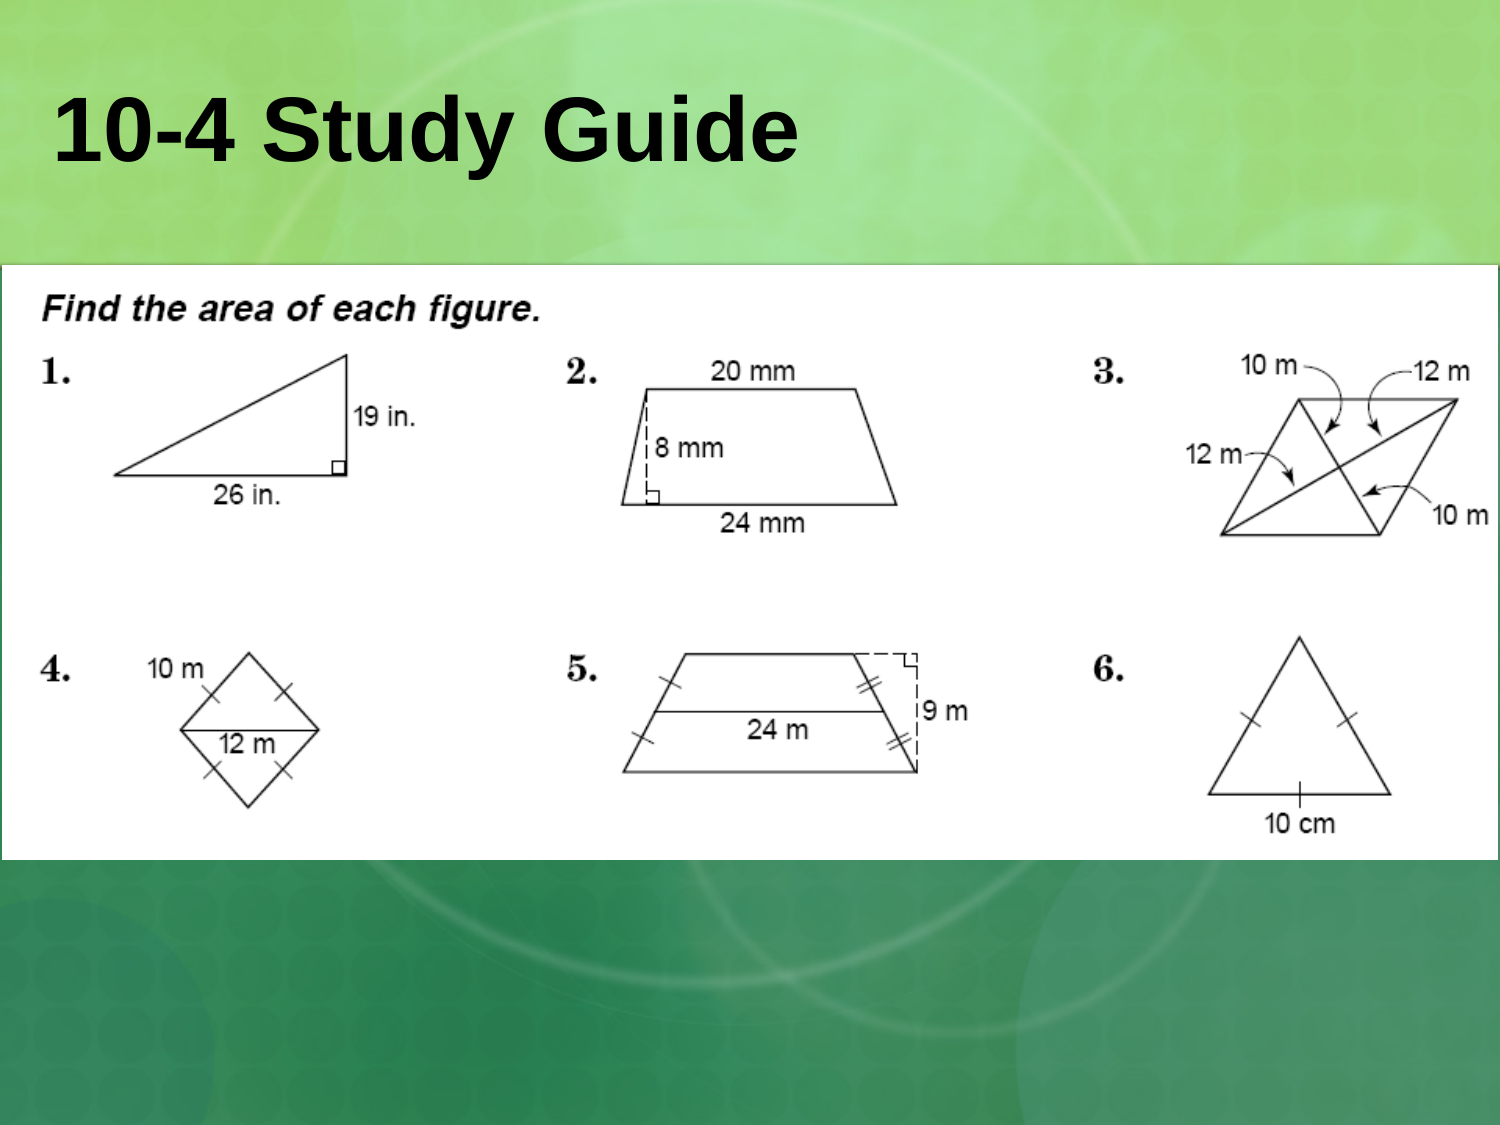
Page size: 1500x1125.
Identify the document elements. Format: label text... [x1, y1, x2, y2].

picture [0, 0, 1500, 1125]
title 10-4 Study Guide [37, 24, 1463, 226]
